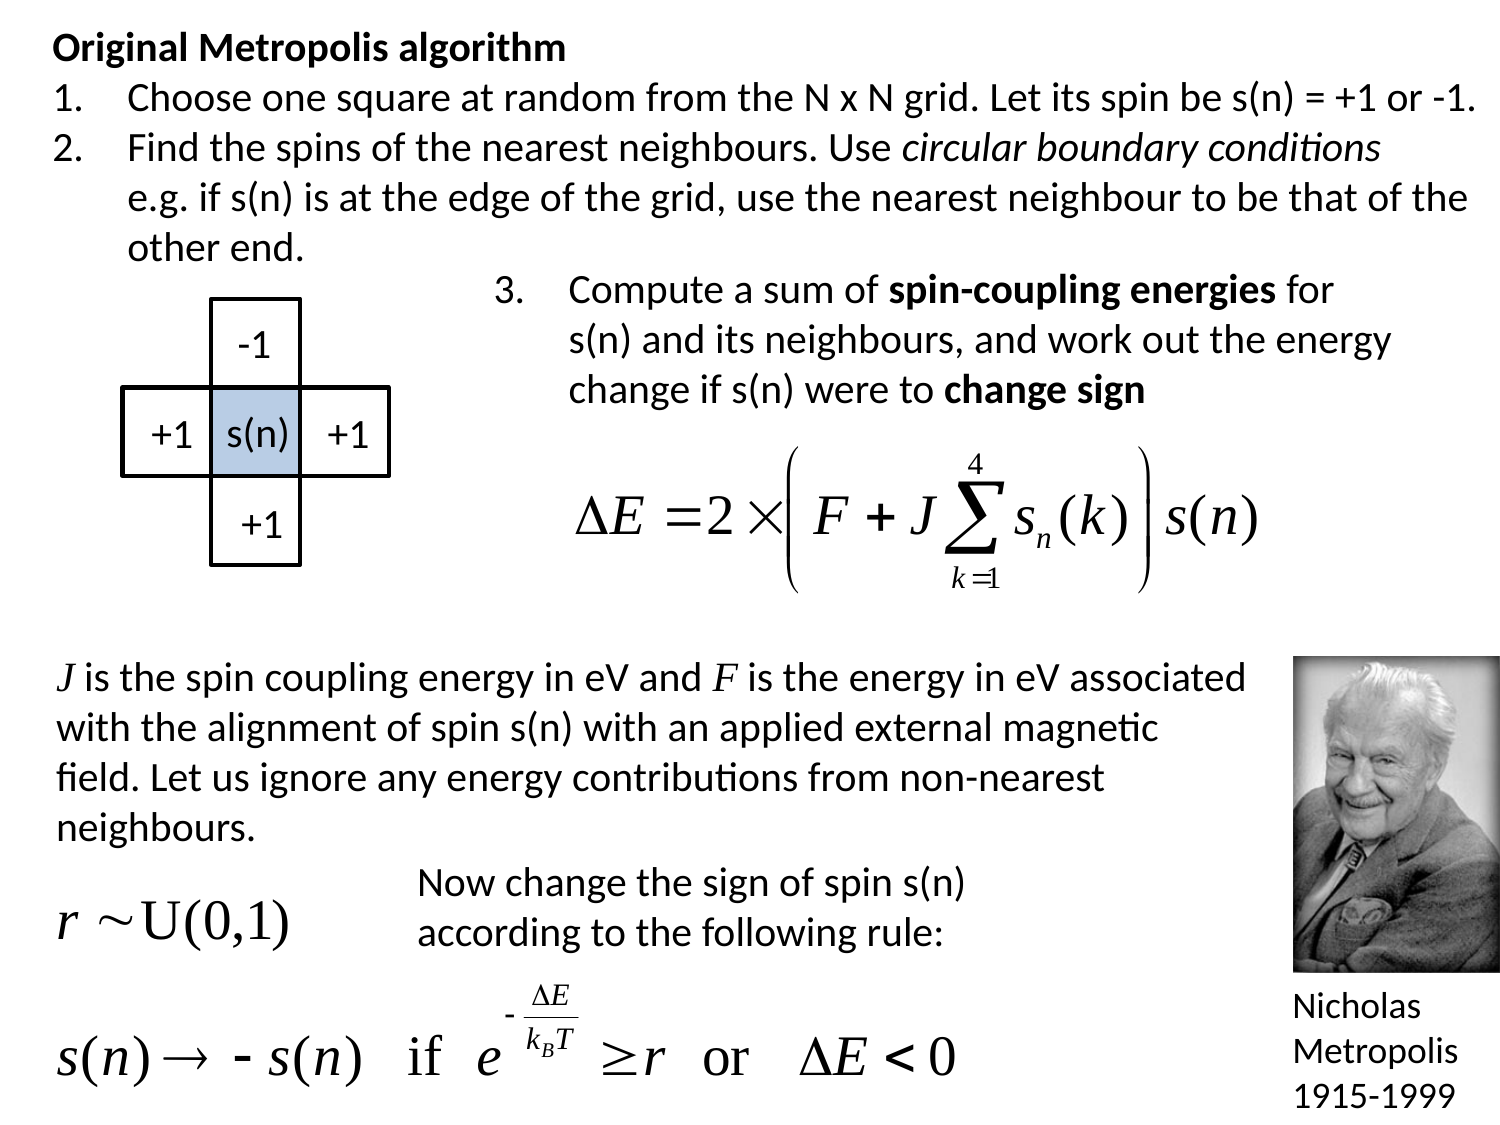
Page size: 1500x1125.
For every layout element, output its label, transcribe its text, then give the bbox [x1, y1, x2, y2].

picture [1293, 655, 1500, 973]
text_box +1 [312, 399, 385, 465]
text_box Nicholas Metropolis 1915-1999 [1277, 973, 1474, 1124]
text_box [45, 888, 969, 1103]
text_box +1 [136, 399, 209, 465]
text_box J is the spin coupling energy in eV and F is the energy in eV associated with the alignment of spin s(n) with an applied external magnetic field. Let us ignore any energy contributions from non-nearest neighbours. [41, 642, 1288, 858]
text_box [564, 435, 1274, 608]
text_box -1 [222, 309, 287, 375]
text_box Original Metropolis algorithm Choose one square at random from the N x N grid. Let its spin be s(n) = +1 or -1. Find the spins of the nearest neighbours. Use circular boundary conditions e.g. if s(n) is at the edge of the grid, use the nearest neighbour to be that of the other end. [37, 12, 1500, 278]
text_box [209, 478, 302, 567]
text_box [302, 385, 391, 478]
text_box [209, 385, 302, 478]
text_box Now change the sign of spin s(n) according to the following rule: [402, 847, 982, 963]
text_box [209, 297, 302, 385]
text_box s(n) [211, 398, 306, 464]
text_box [120, 385, 209, 478]
text_box +1 [226, 489, 299, 555]
text_box 3. Compute a sum of spin-coupling energies for s(n) and its neighbours, and work out the energy change if s(n) were to change sign [478, 254, 1418, 420]
